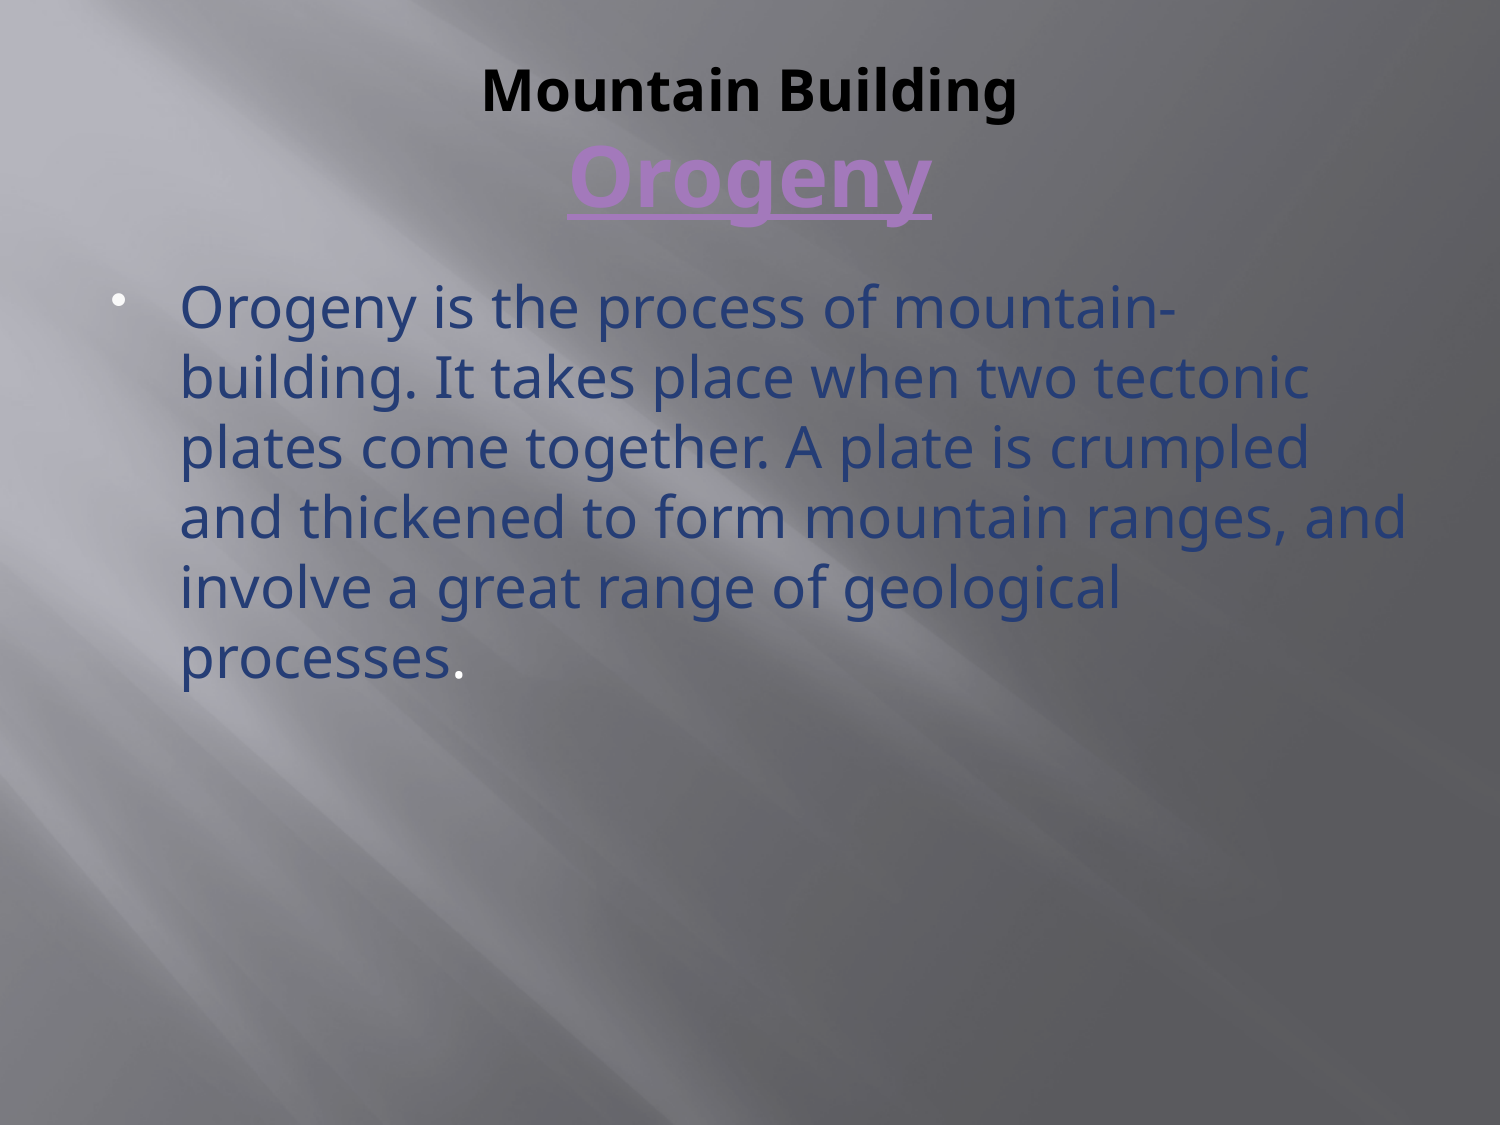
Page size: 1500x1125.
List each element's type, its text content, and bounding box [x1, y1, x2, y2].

title Mountain Building Orogeny [75, 45, 1425, 233]
list Orogeny is the process of mountain-building. It takes place when two tectonic plates come together. A plate is crumpled and thickened to form mountain ranges, and involve a great range of geological processes. [75, 262, 1425, 1035]
